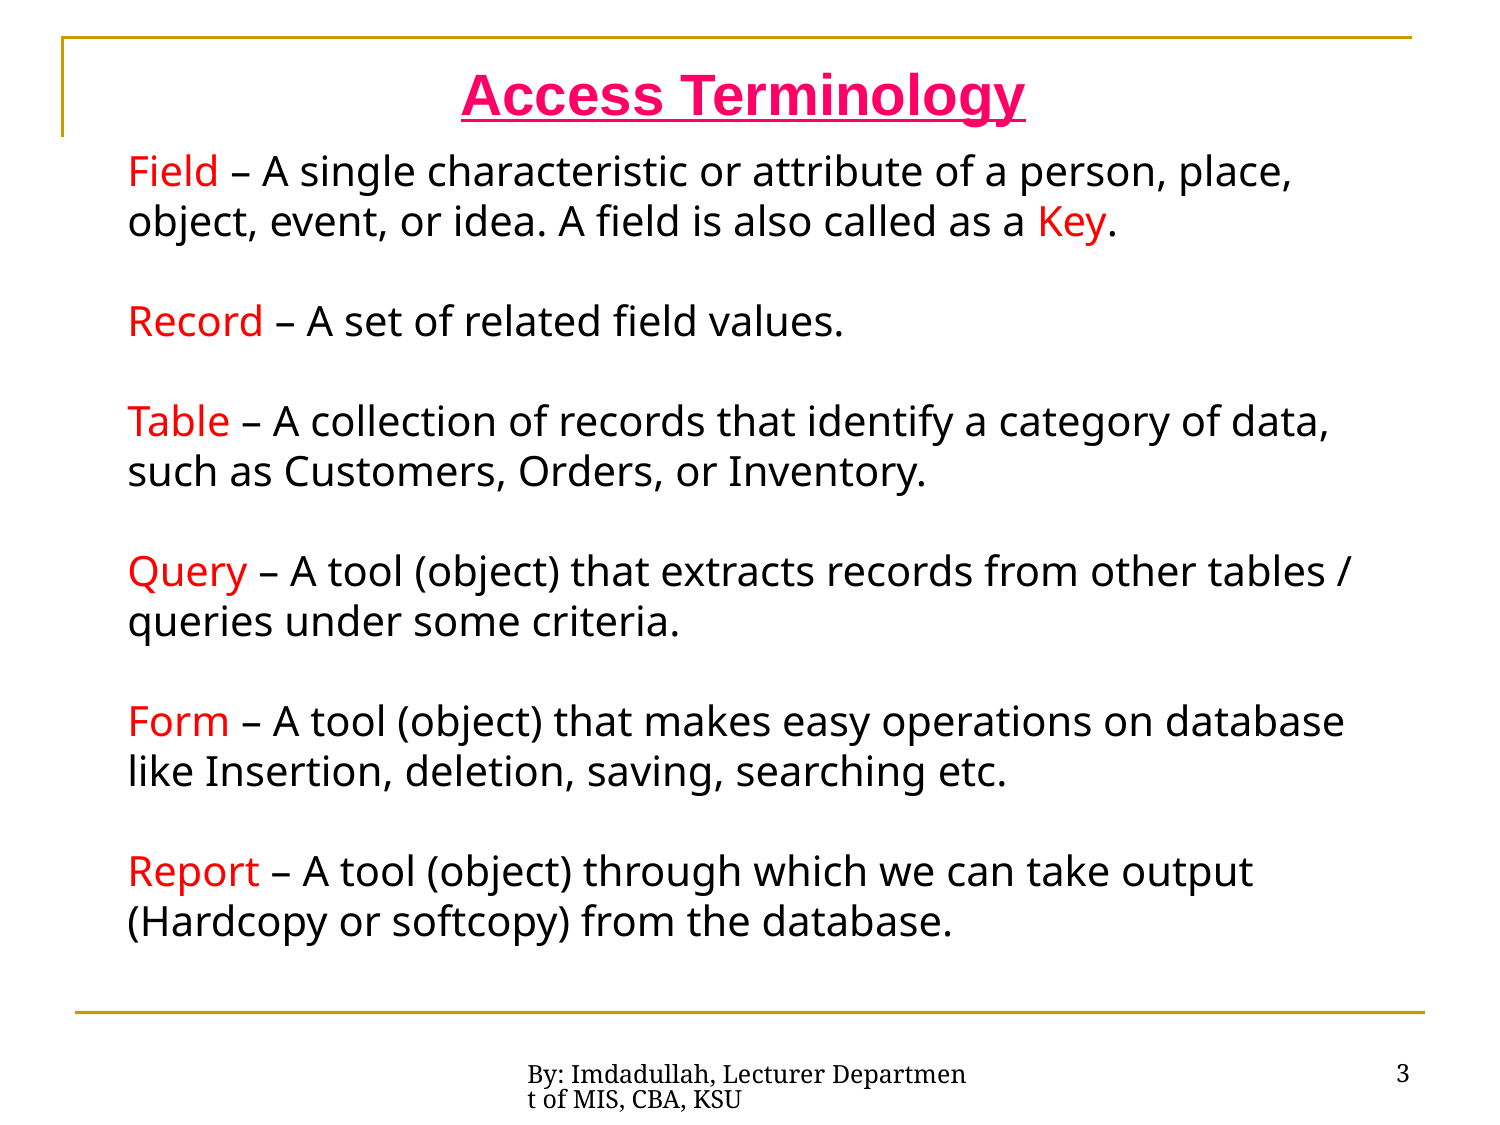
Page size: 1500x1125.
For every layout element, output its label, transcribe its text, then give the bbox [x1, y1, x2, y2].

slide_number 3 [1074, 1024, 1425, 1100]
text_box Access Terminology [99, 50, 1388, 135]
text_box Field – A single characteristic or attribute of a person, place, object, event, or idea. A field is also called as a Key. Record – A set of related field values. Table – A collection of records that identify a category of data, such as Customers, Orders, or Inventory. Query – A tool (object) that extracts records from other tables / queries under some criteria. Form – A tool (object) that makes easy operations on database like Insertion, deletion, saving, searching etc. Report – A tool (object) through which we can take output (Hardcopy or softcopy) from the database. [112, 137, 1388, 953]
footer By: Imdadullah, Lecturer Department of MIS, CBA, KSU [512, 1025, 988, 1100]
